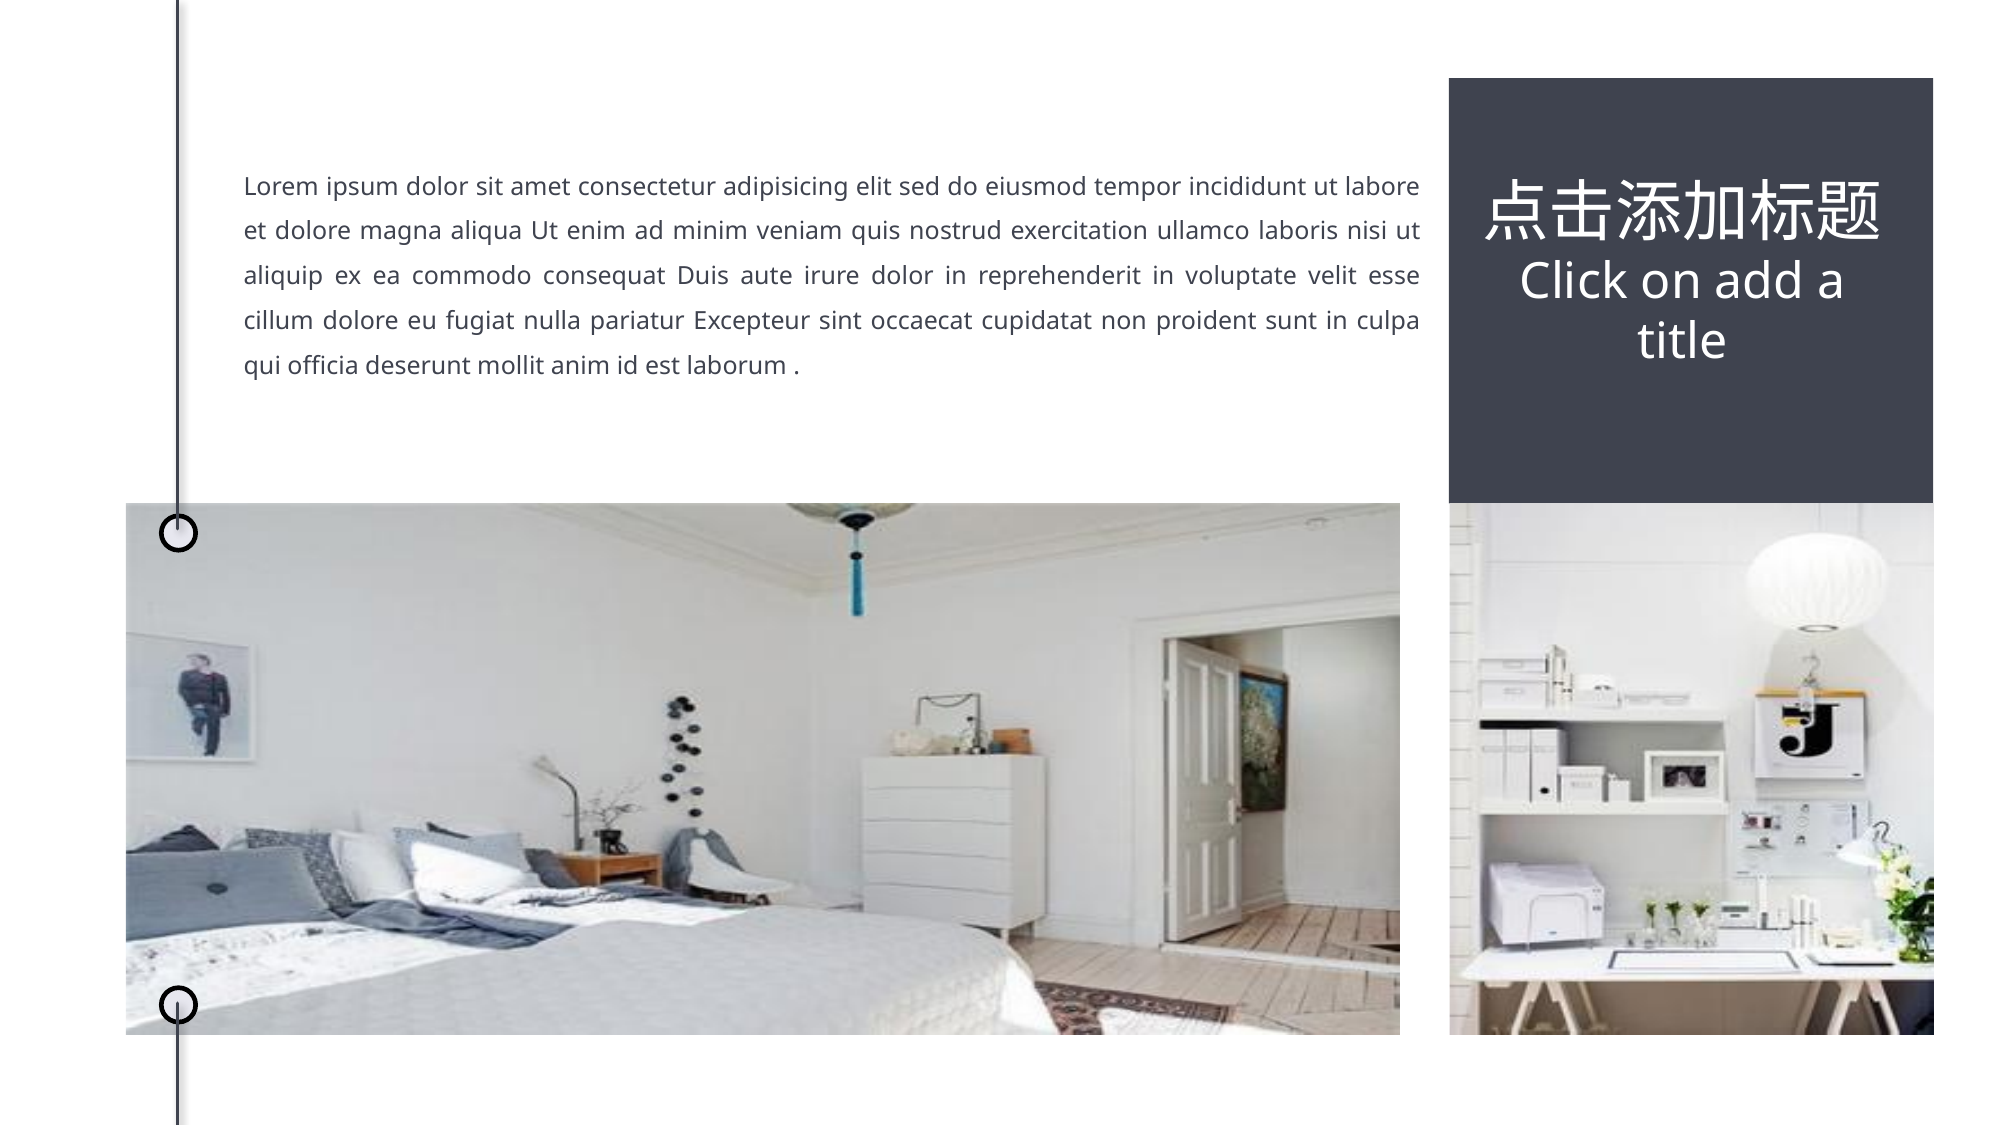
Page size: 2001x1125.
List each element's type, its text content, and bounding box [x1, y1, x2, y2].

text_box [1448, 78, 1934, 504]
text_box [125, 503, 1400, 1035]
text_box [1449, 502, 1935, 1036]
text_box Lorem ipsum dolor sit amet consectetur adipisicing elit sed do eiusmod tempor incididunt ut labore et dolore magna aliqua Ut enim ad minim veniam quis nostrud exercitation ullamco laboris nisi ut aliquip ex ea commodo consequat Duis aute irure dolor in reprehenderit in voluptate velit esse cillum dolore eu fugiat nulla pariatur Excepteur sint occaecat cupidatat non proident sunt in culpa qui officia deserunt mollit anim id est laborum . [228, 78, 1437, 457]
